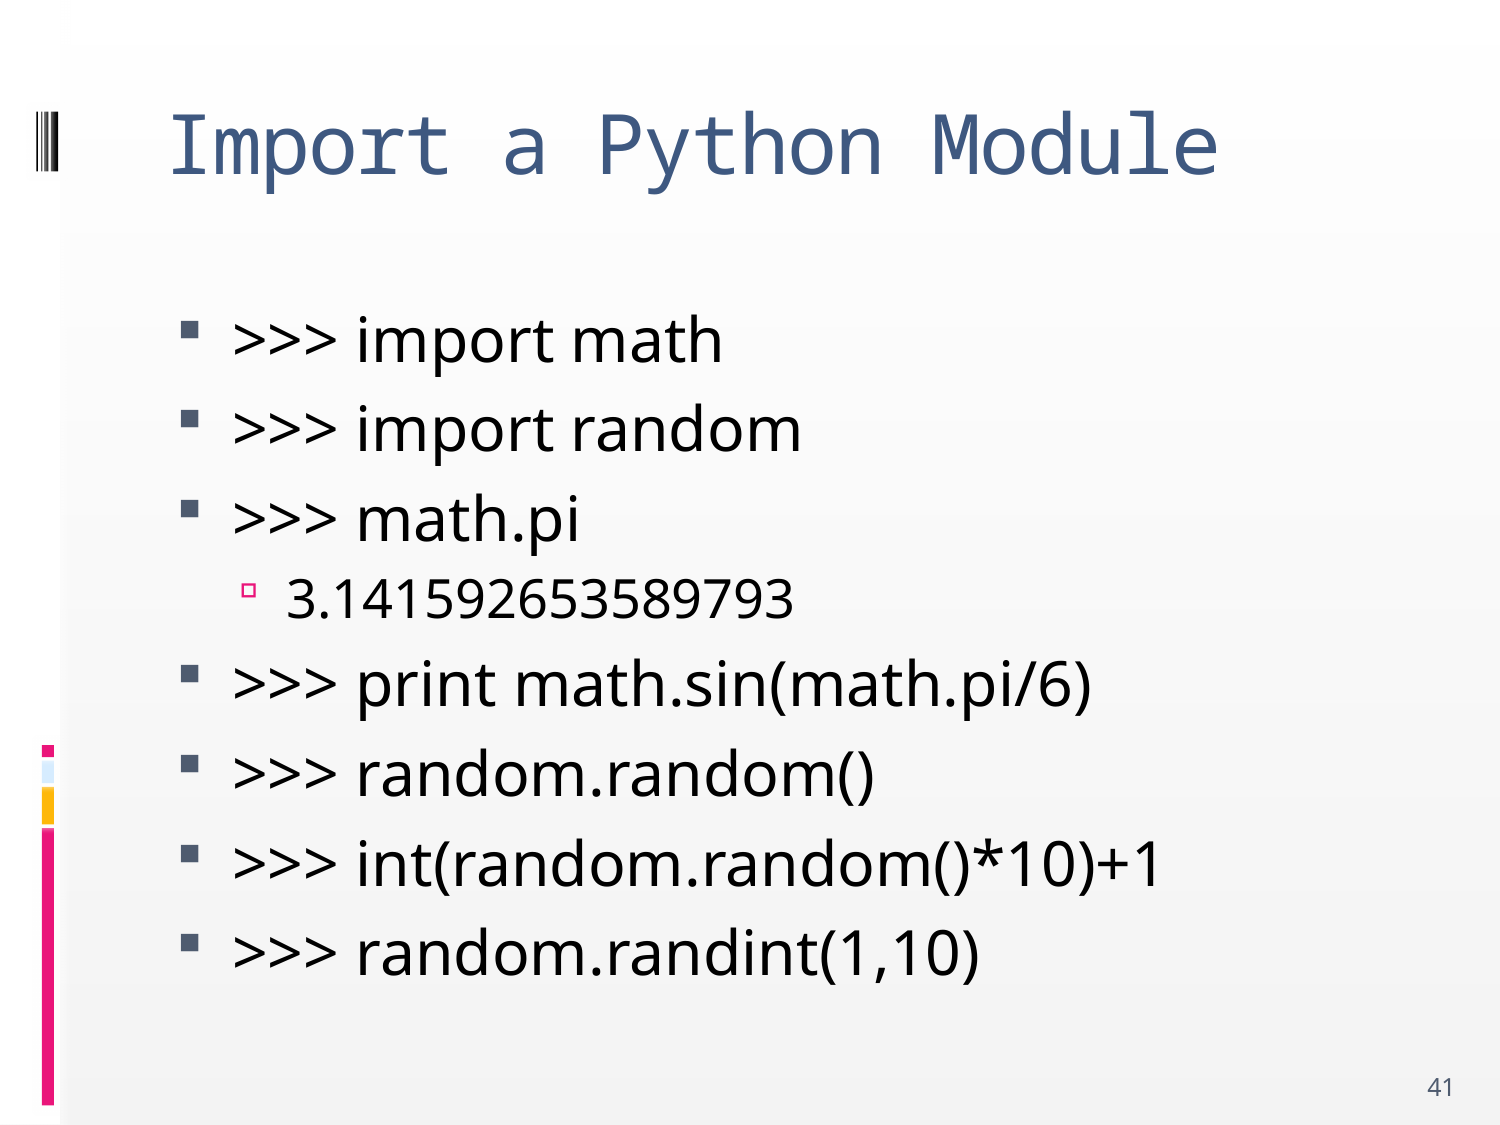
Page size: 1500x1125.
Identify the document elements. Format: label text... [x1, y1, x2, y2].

list >>> import math >>> import random >>> math.pi 3.141592653589793 >>> print math.sin(math.pi/6) >>> random.random() >>> int(random.random()*10)+1 >>> random.randint(1,10) [150, 292, 1425, 1079]
slide_number 41 [1412, 1052, 1488, 1113]
title Import a Python Module [150, 83, 1425, 234]
